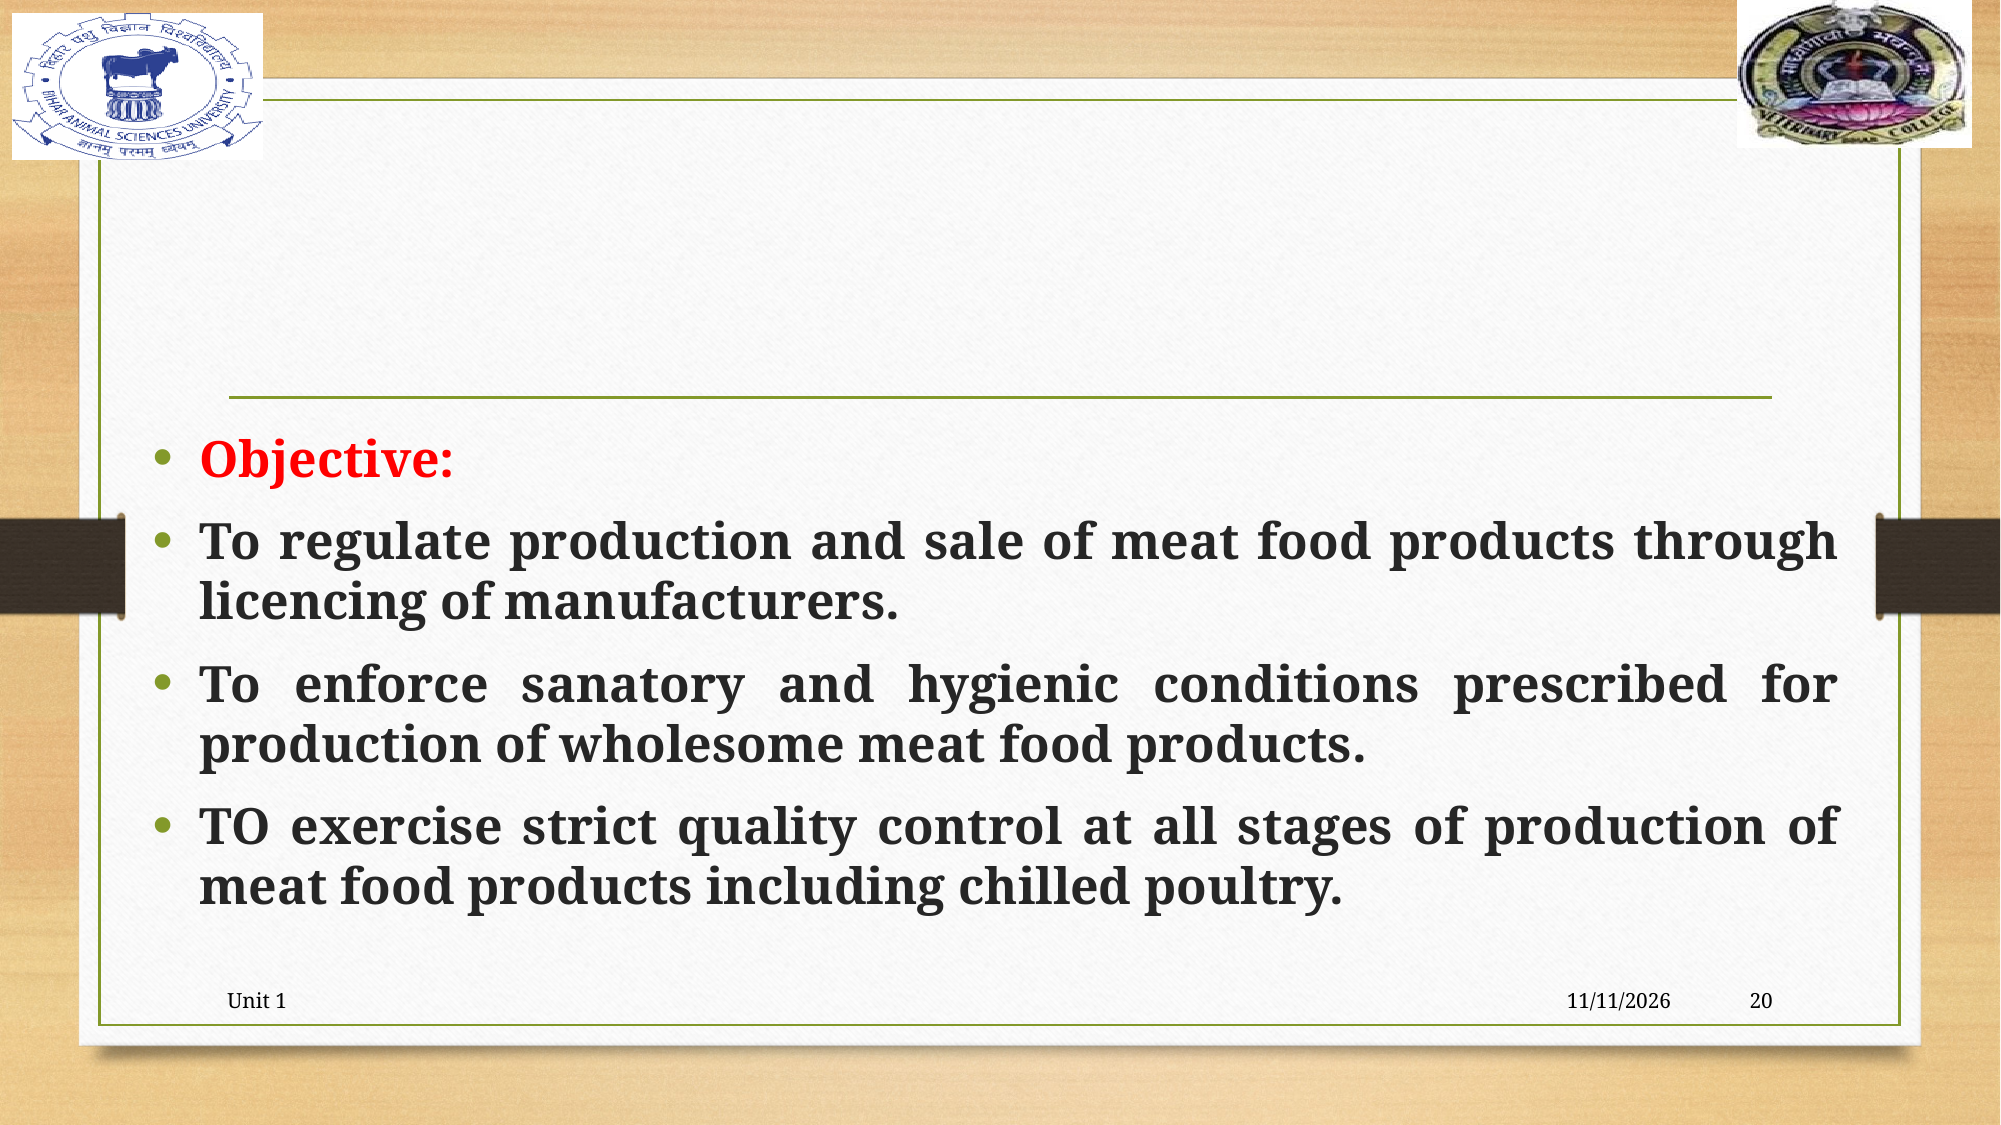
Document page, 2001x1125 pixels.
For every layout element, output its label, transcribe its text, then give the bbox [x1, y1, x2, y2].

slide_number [1423, 979, 1686, 1025]
picture [0, 0, 2001, 1125]
slide_number 20 [1698, 979, 1788, 1025]
list Objective: To regulate production and sale of meat food products through licencing of manufacturers. To enforce sanatory and hygienic conditions prescribed for production of wholesome meat food products. TO exercise strict quality control at all stages of production of meat food products including chilled poultry. [137, 419, 1855, 964]
footer Unit 1 [212, 979, 1411, 1025]
